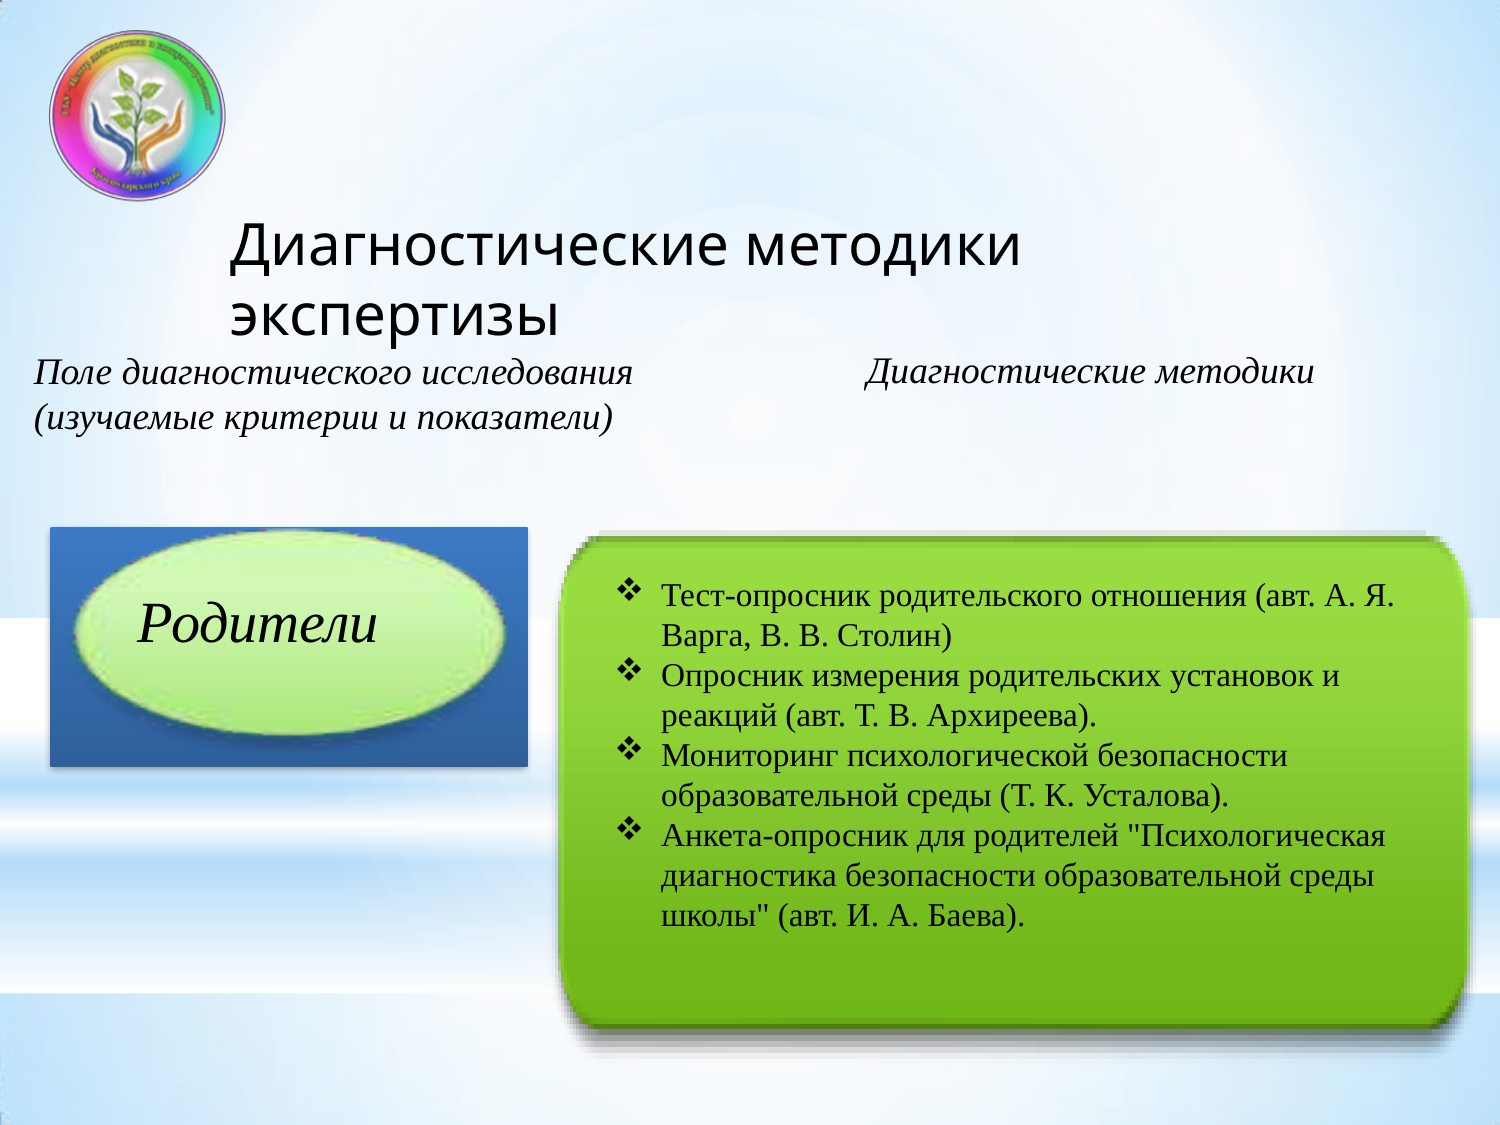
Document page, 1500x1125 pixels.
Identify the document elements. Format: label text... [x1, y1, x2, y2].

title Диагностические методики экспертизы [228, 204, 1310, 395]
text_box Поле диагностического исследования (изучаемые критерии и показатели) [18, 339, 769, 445]
text_box Диагностические методики [852, 338, 1331, 399]
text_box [544, 518, 1483, 1072]
picture [0, 0, 1500, 1125]
